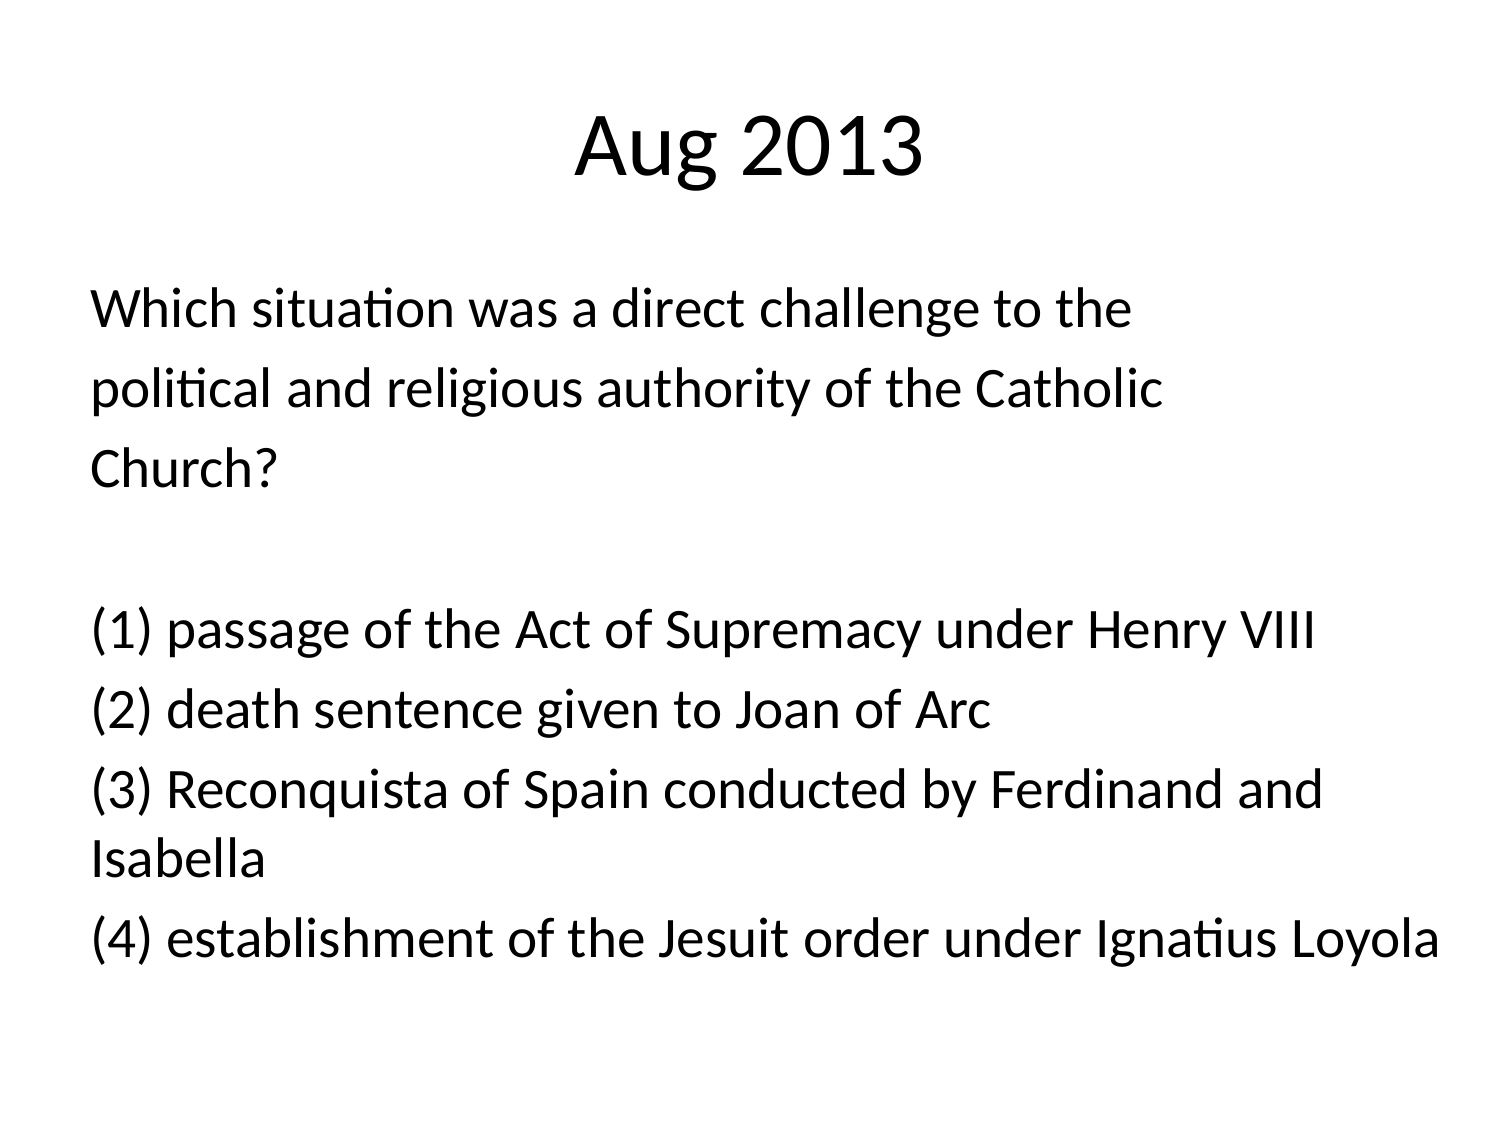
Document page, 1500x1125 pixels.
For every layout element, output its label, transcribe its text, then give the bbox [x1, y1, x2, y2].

list Which situation was a direct challenge to the political and religious authority of the Catholic Church? (1) passage of the Act of Supremacy under Henry VIII (2) death sentence given to Joan of Arc (3) Reconquista of Spain conducted by Ferdinand and Isabella (4) establishment of the Jesuit order under Ignatius Loyola [75, 262, 1463, 1005]
title Aug 2013 [75, 45, 1425, 233]
